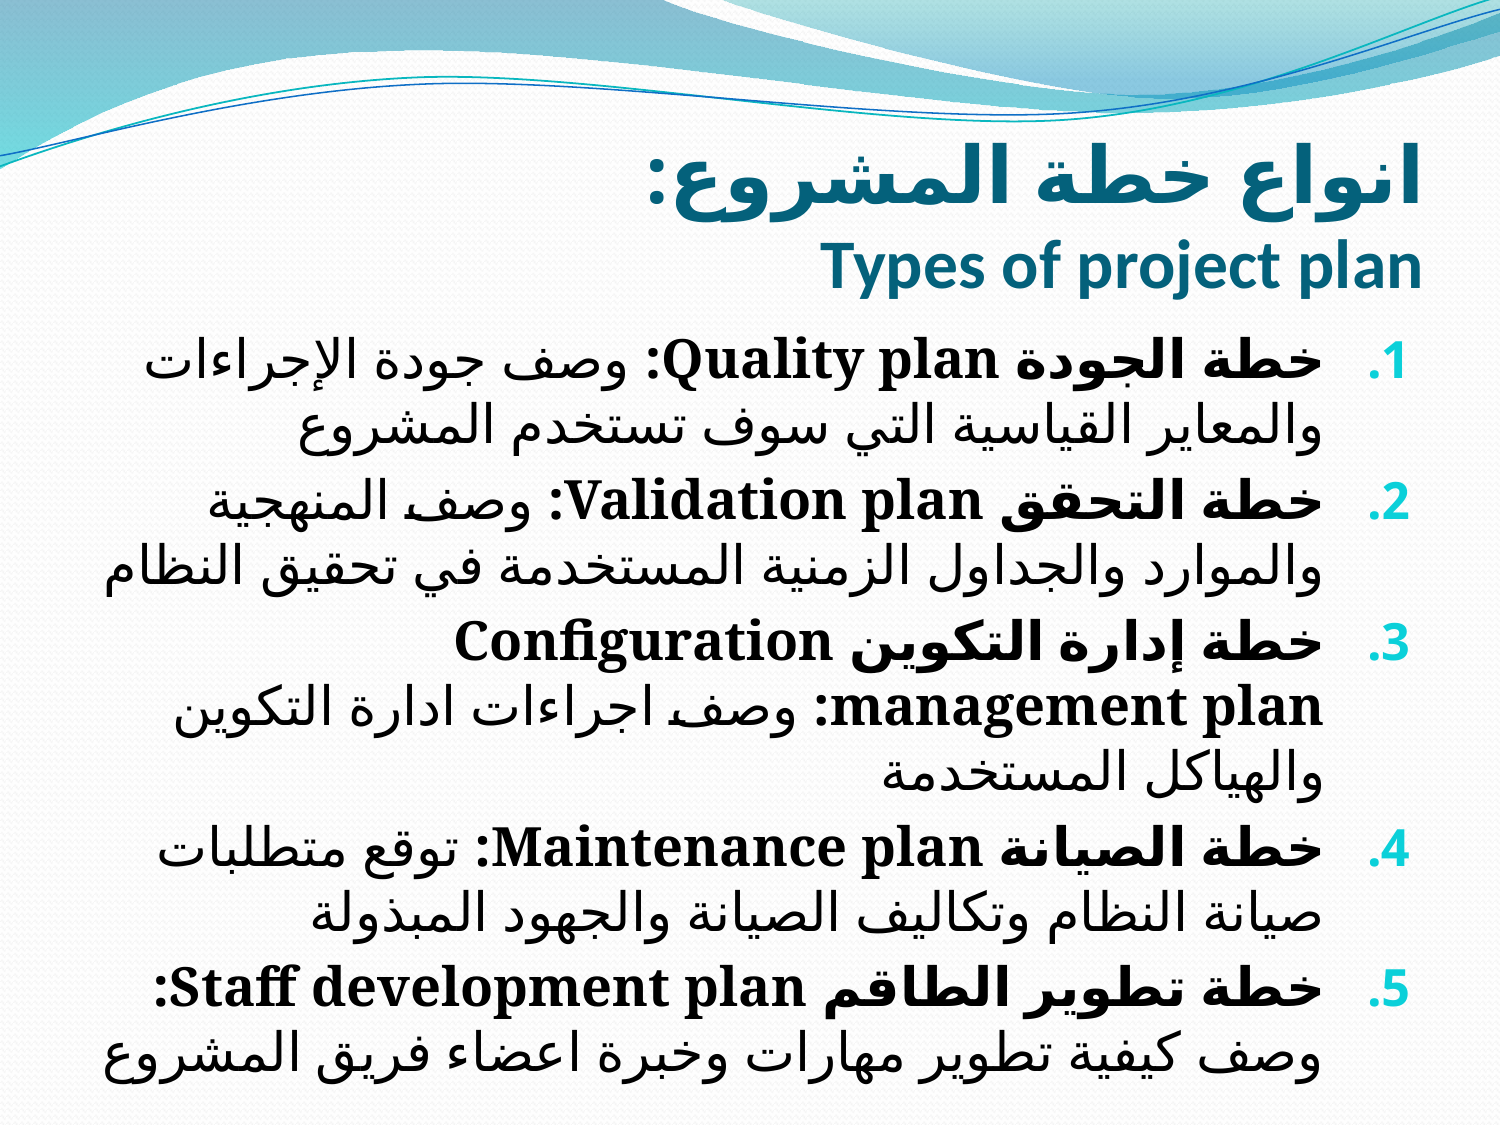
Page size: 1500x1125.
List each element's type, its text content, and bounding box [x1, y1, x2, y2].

list خطة الجودة Quality plan: وصف جودة الإجراءات والمعاير القياسية التي سوف تستخدم المشروع خطة التحقق Validation plan: وصف المنهجية والموارد والجداول الزمنية المستخدمة في تحقيق النظام خطة إدارة التكوين Configuration management plan: وصف اجراءات ادارة التكوين والهياكل المستخدمة خطة الصيانة Maintenance plan: توقع متطلبات صيانة النظام وتكاليف الصيانة والجهود المبذولة خطة تطوير الطاقم Staff development plan: وصف كيفية تطوير مهارات وخبرة اعضاء فريق المشروع [75, 317, 1425, 1038]
title انواع خطة المشروع: Types of project plan [75, 115, 1425, 303]
